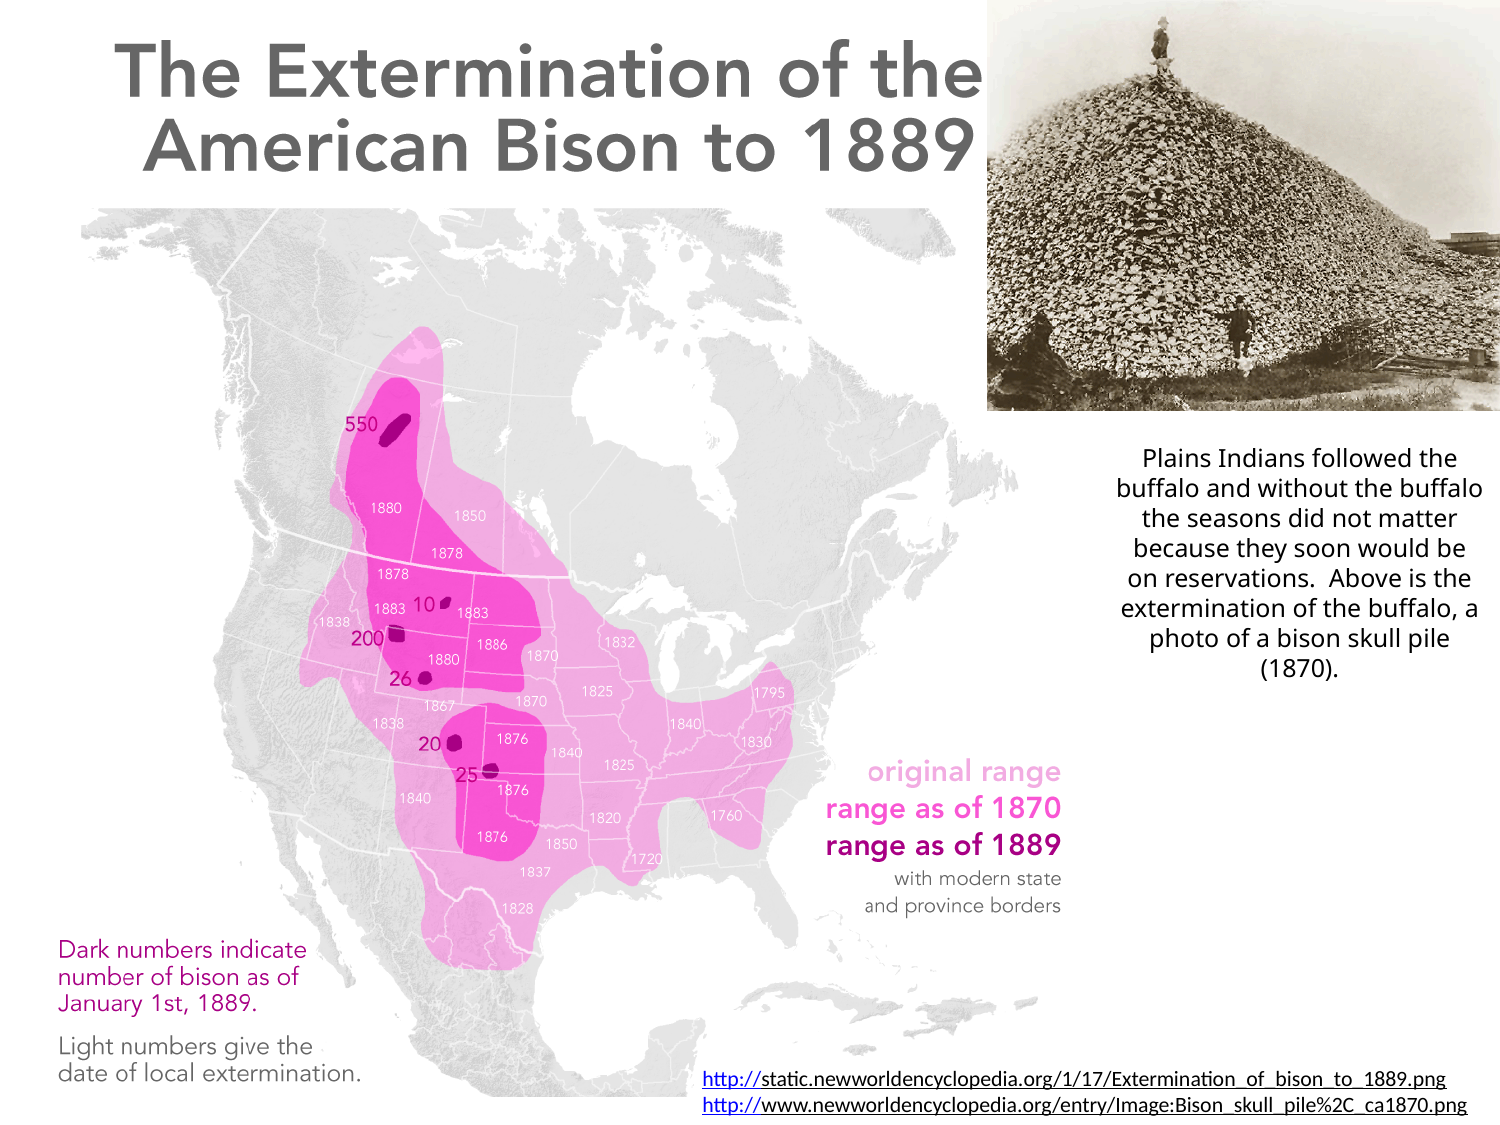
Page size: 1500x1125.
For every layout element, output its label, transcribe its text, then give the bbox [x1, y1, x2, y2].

title Plains Indians followed the buffalo and without the buffalo the seasons did not matter because they soon would be on reservations. Above is the extermination of the buffalo, a photo of a bison skull pile (1870). [1121, 417, 1500, 1056]
text_box http://static.newworldencyclopedia.org/1/17/Extermination_of_bison_to_1889.png http://www.newworldencyclopedia.org/entry/Image:Bison_skull_pile%2C_ca1870.png [1121, 1056, 1500, 1124]
picture [0, 0, 1500, 1125]
